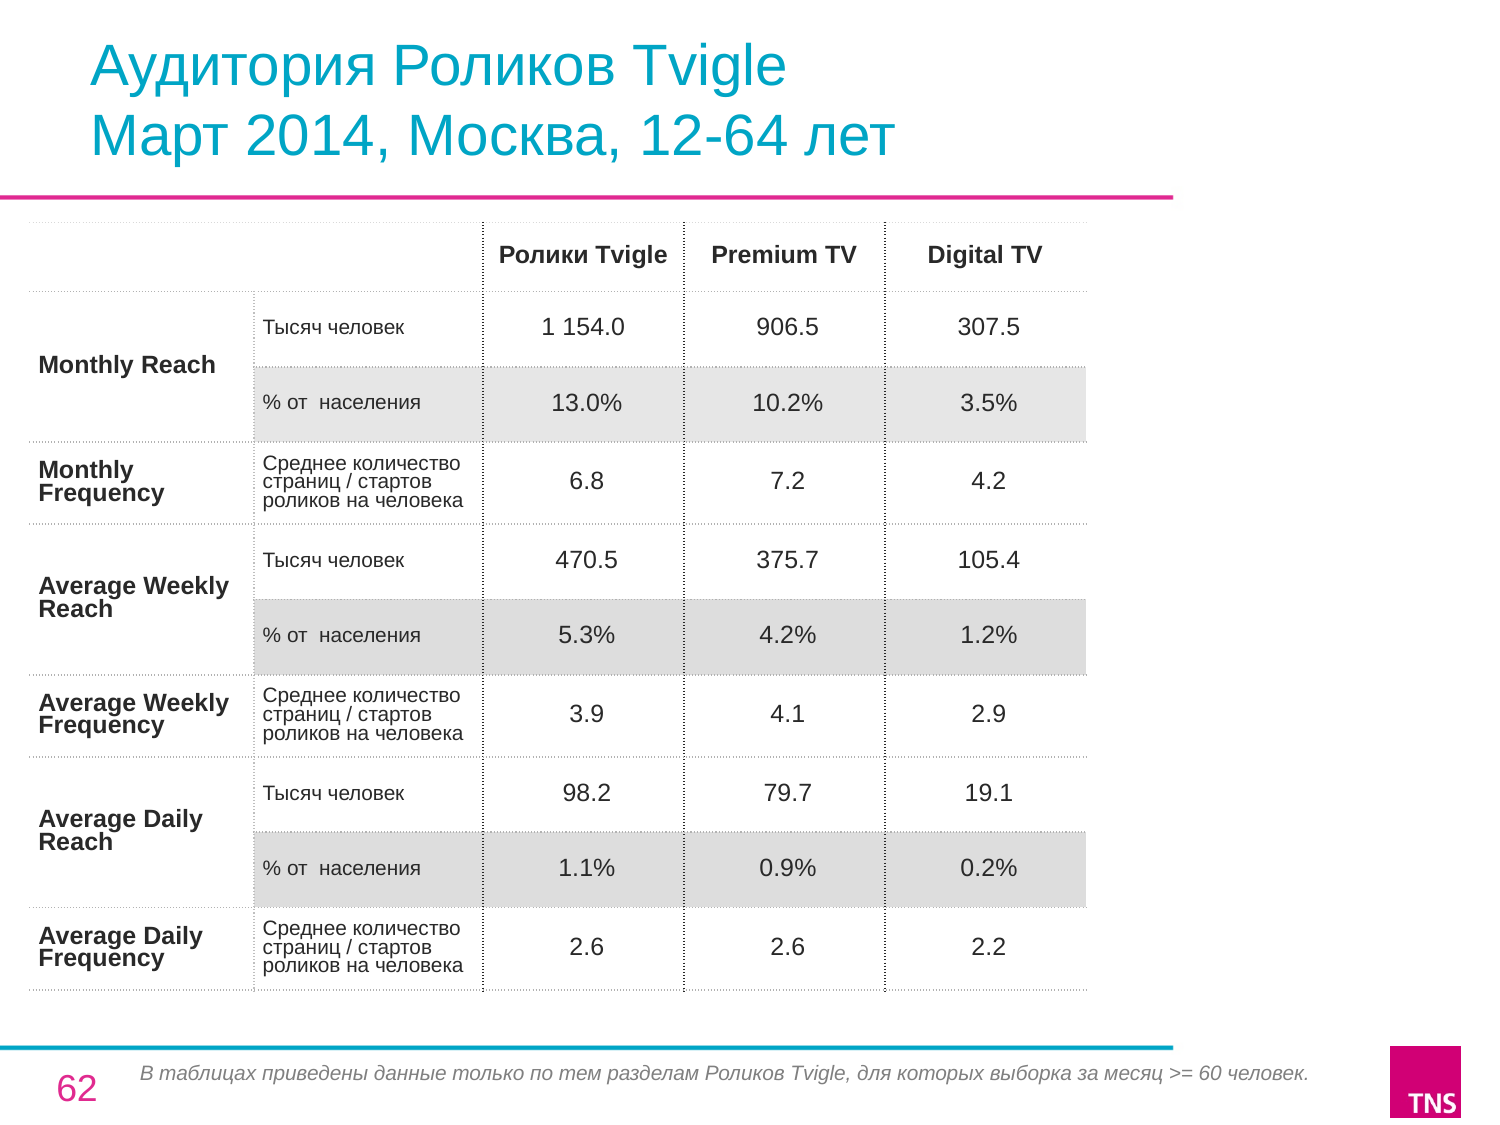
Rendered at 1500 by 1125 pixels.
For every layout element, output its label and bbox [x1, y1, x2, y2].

text_box [124, 1052, 1463, 1092]
table_header [29, 223, 1086, 291]
title [74, 8, 1476, 187]
slide_number [40, 1055, 392, 1125]
picture [0, 0, 1500, 1125]
table_cell [29, 291, 1086, 990]
